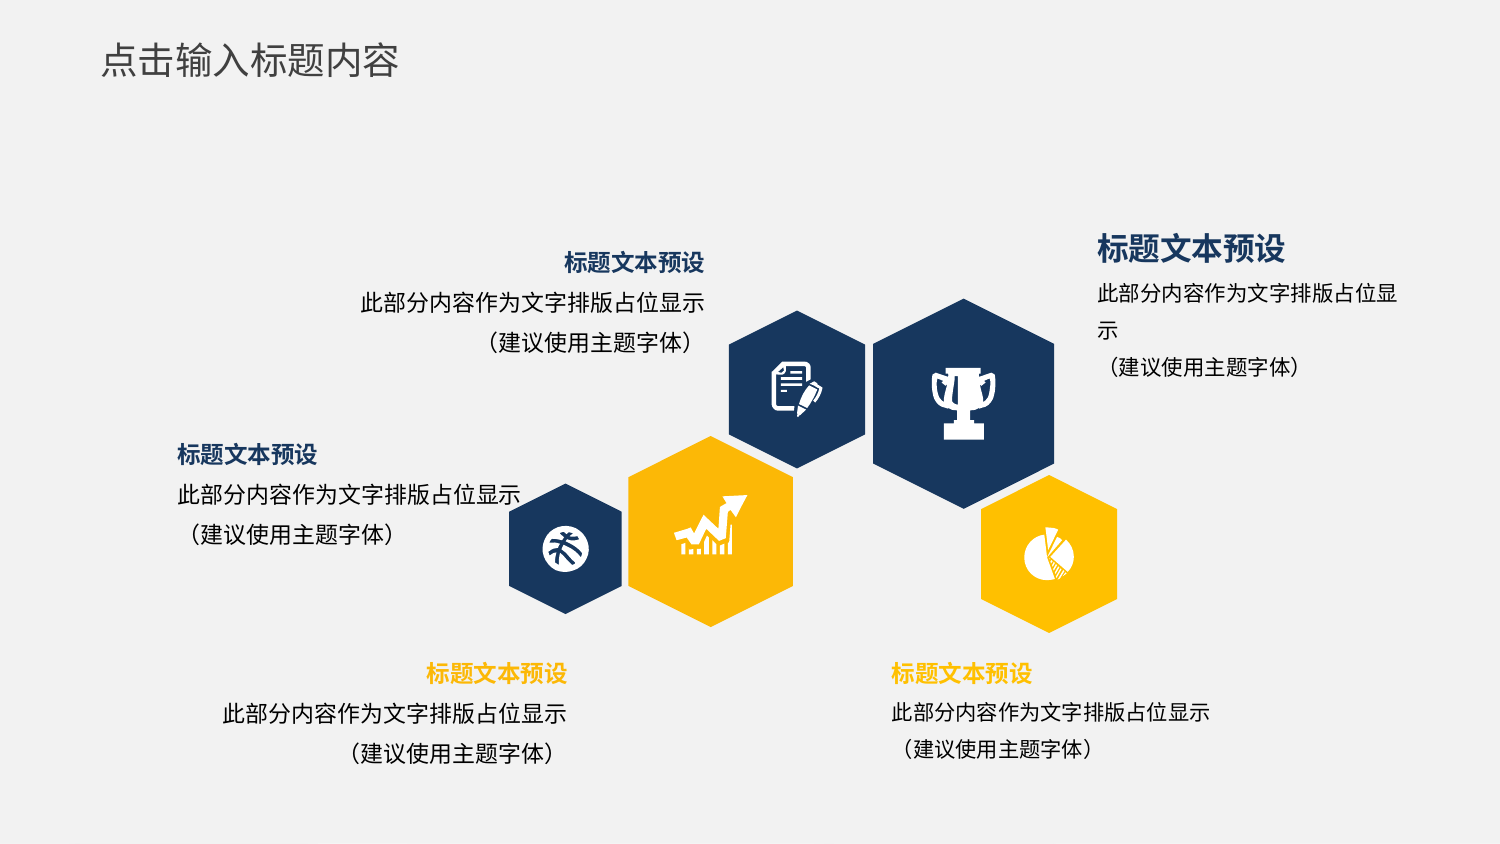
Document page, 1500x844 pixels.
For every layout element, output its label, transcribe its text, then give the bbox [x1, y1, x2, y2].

text_box [1024, 527, 1074, 581]
text_box [681, 542, 686, 555]
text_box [1073, 223, 1399, 383]
text_box [507, 481, 624, 616]
text_box [978, 473, 1120, 635]
text_box 点击输入标题内容 [100, 28, 450, 91]
text_box [546, 525, 589, 572]
text_box [727, 524, 732, 555]
text_box [626, 434, 796, 629]
text_box [870, 296, 1057, 511]
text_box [133, 655, 592, 773]
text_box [162, 243, 730, 362]
text_box [688, 548, 694, 555]
text_box [931, 367, 996, 440]
text_box [704, 535, 709, 555]
text_box [797, 381, 823, 418]
text_box [712, 540, 717, 555]
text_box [177, 435, 549, 554]
text_box [719, 543, 725, 555]
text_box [891, 655, 1217, 773]
text_box [771, 361, 811, 411]
text_box [726, 308, 868, 471]
text_box [673, 495, 748, 545]
